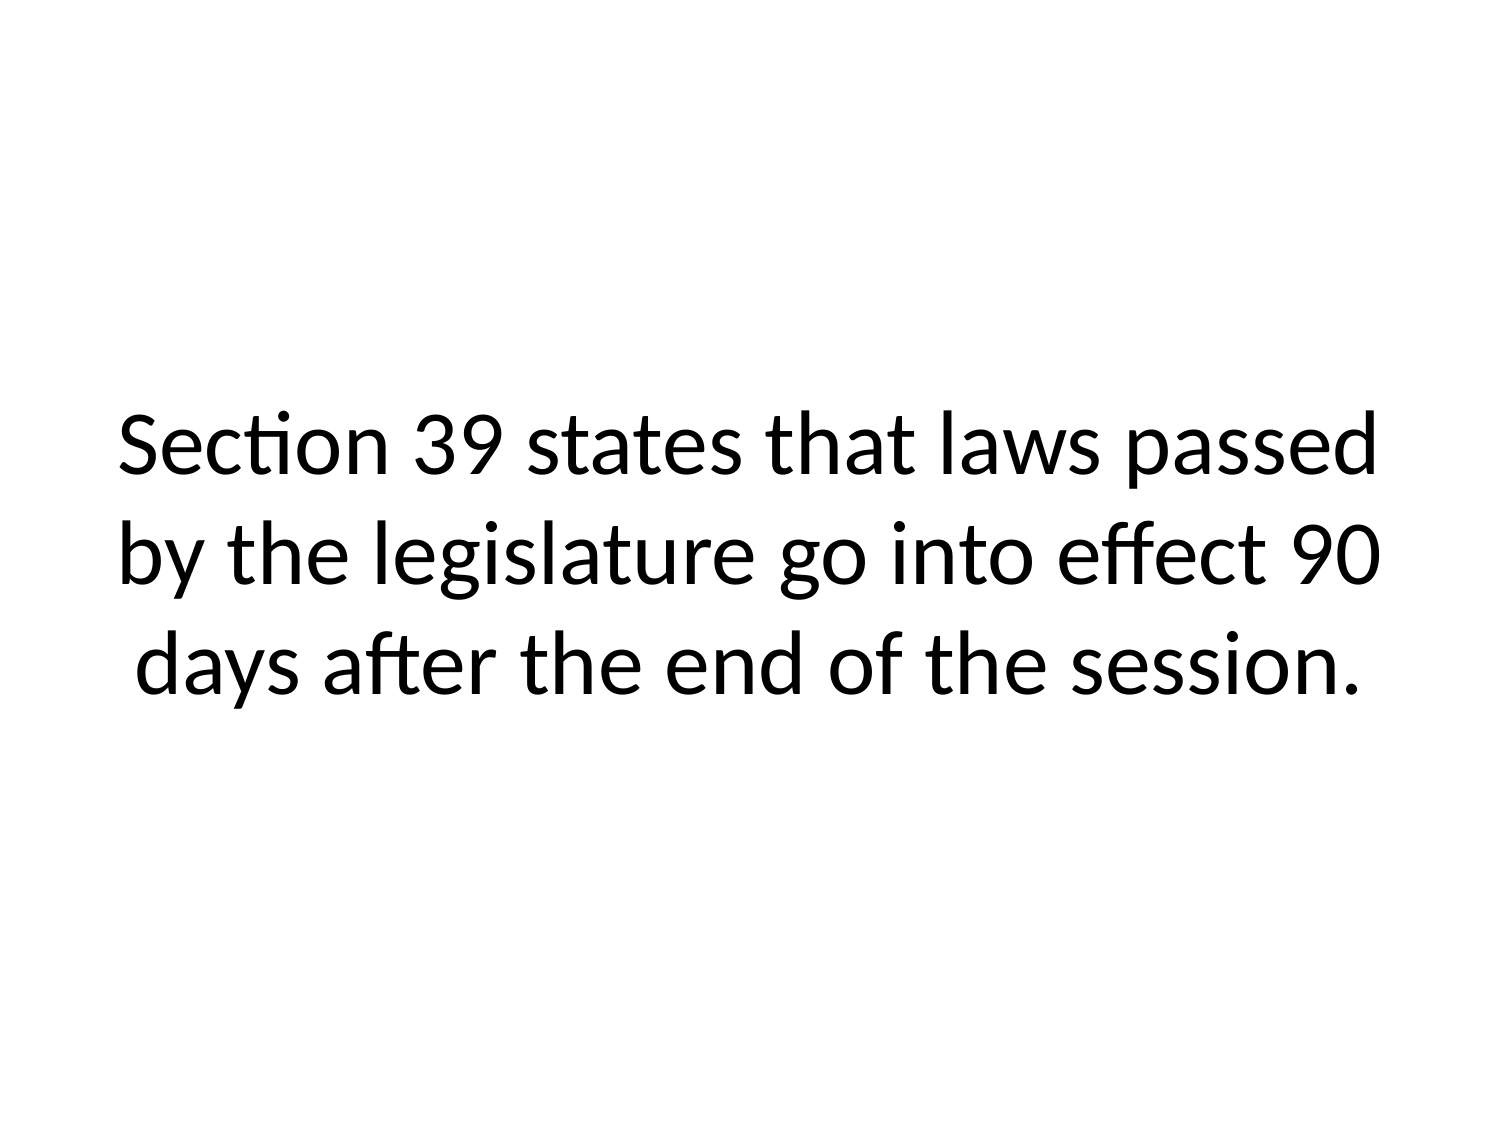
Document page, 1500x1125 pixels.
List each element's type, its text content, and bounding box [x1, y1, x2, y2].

title Section 39 states that laws passed by the legislature go into effect 90 days after the end of the session. [75, 45, 1425, 1050]
